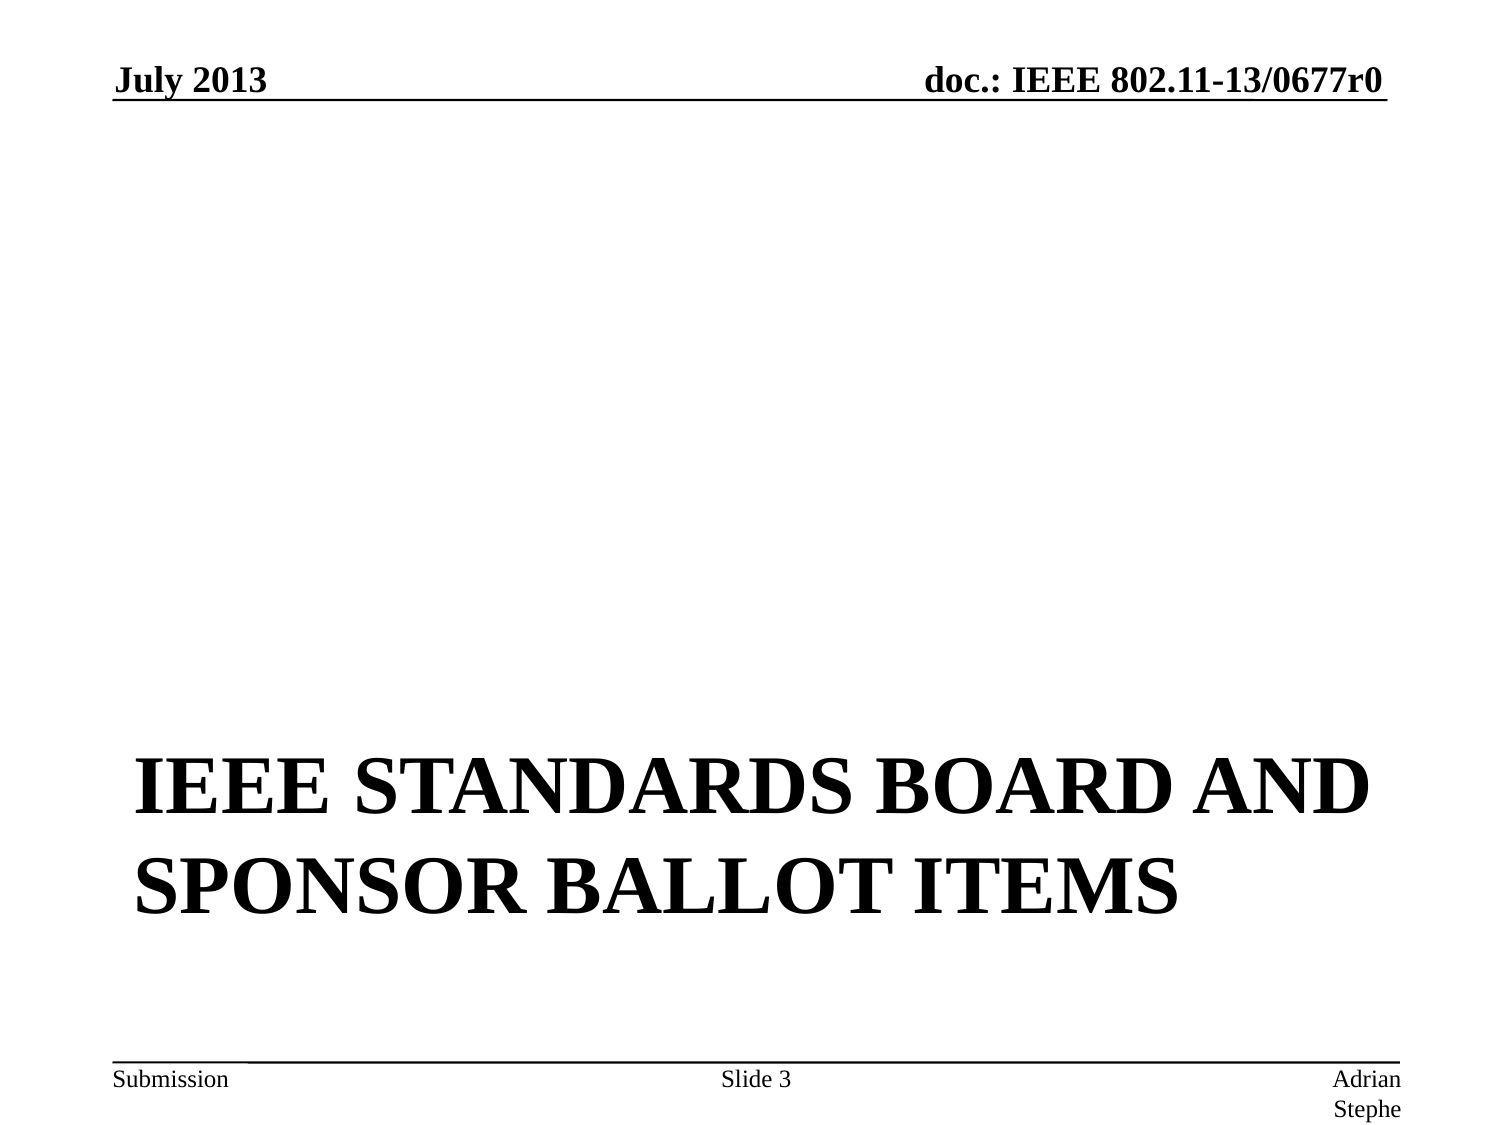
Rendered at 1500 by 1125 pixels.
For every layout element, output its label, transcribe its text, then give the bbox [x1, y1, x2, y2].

title IEEE Standards Board and Sponsor Ballot Items [118, 722, 1394, 947]
footer Adrian Stephens, Intel Corporation [1324, 1061, 1402, 1093]
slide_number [114, 54, 374, 101]
slide_number Slide 3 [712, 1061, 800, 1093]
